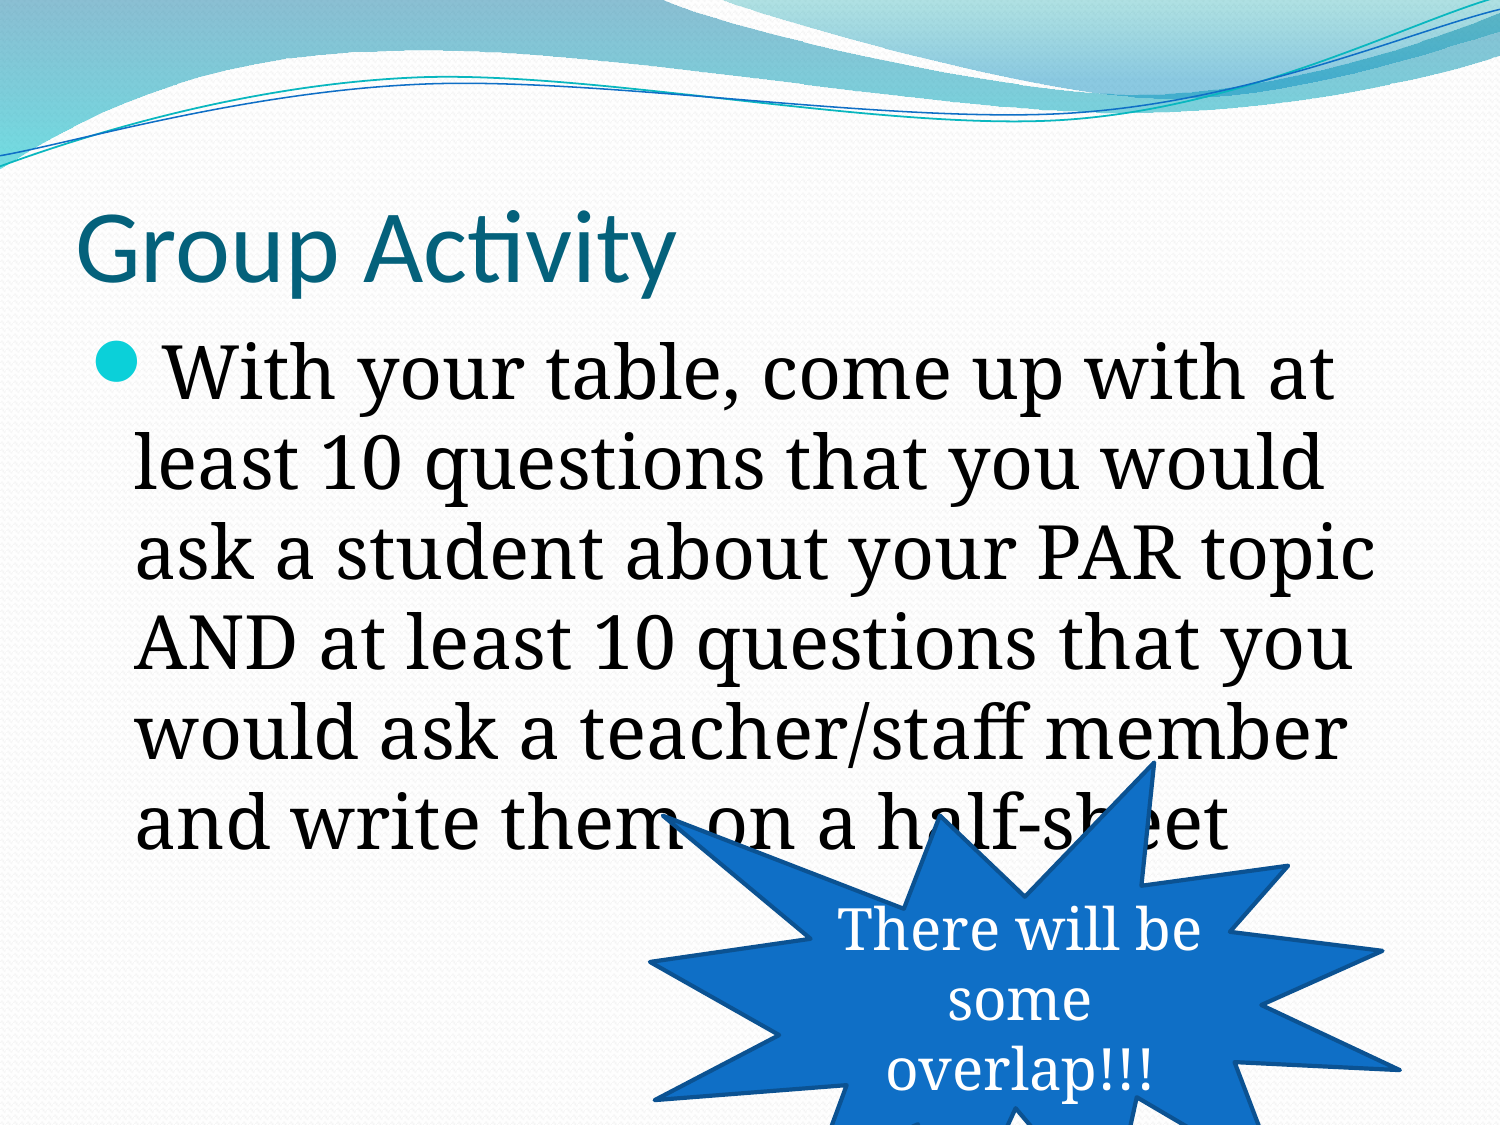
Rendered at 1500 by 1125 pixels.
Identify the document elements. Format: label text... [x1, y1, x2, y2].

text_box There will be some overlap!!! [647, 760, 1402, 1125]
title Group Activity [75, 115, 1425, 303]
list With your table, come up with at least 10 questions that you would ask a student about your PAR topic AND at least 10 questions that you would ask a teacher/staff member and write them on a half-sheet [75, 317, 1425, 1038]
